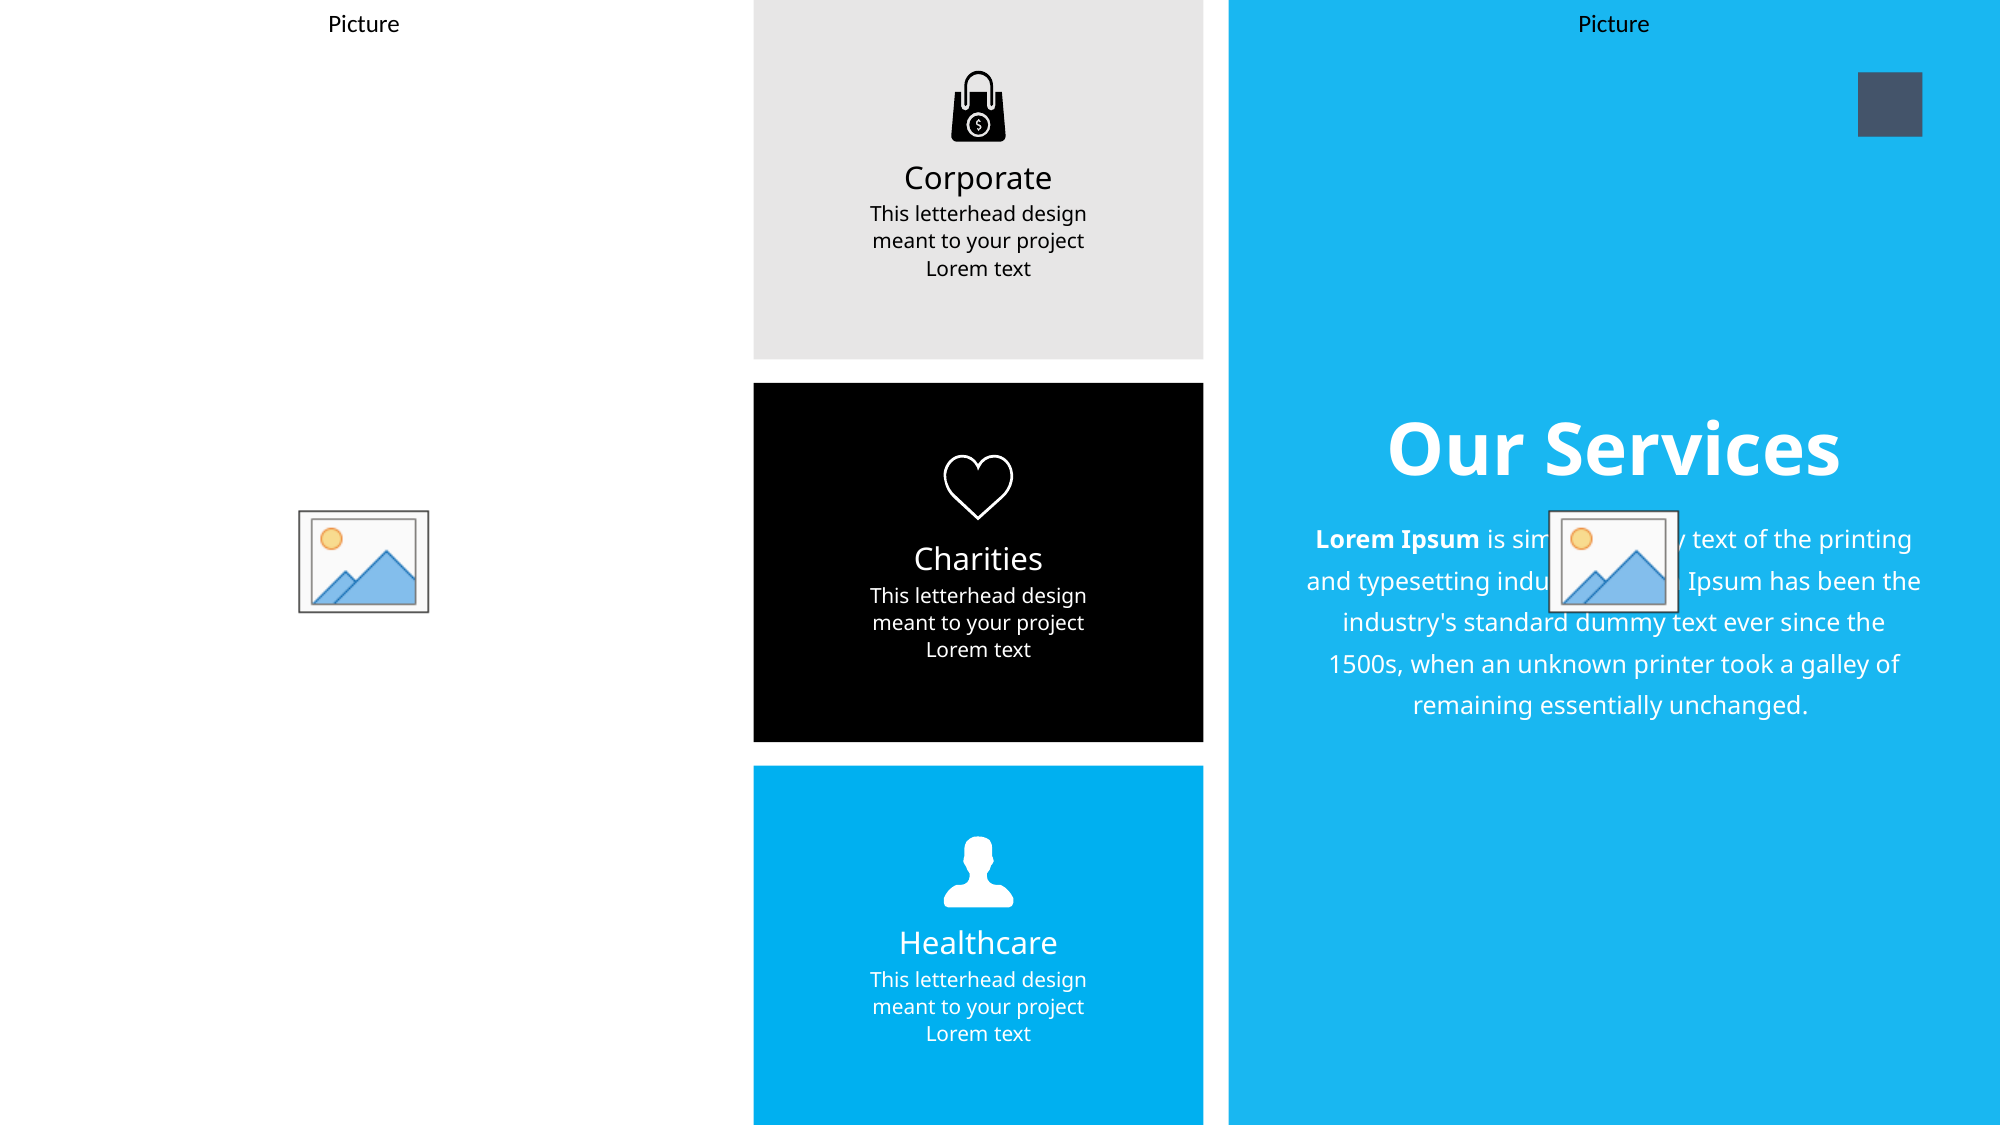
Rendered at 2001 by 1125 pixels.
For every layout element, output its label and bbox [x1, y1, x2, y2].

text_box [753, 764, 1205, 1125]
text_box [847, 836, 1110, 1055]
picture [0, 0, 729, 1125]
text_box [753, 0, 1205, 360]
text_box [753, 382, 1205, 743]
picture [1228, 0, 2000, 1125]
text_box [849, 70, 1108, 289]
text_box [849, 454, 1108, 671]
